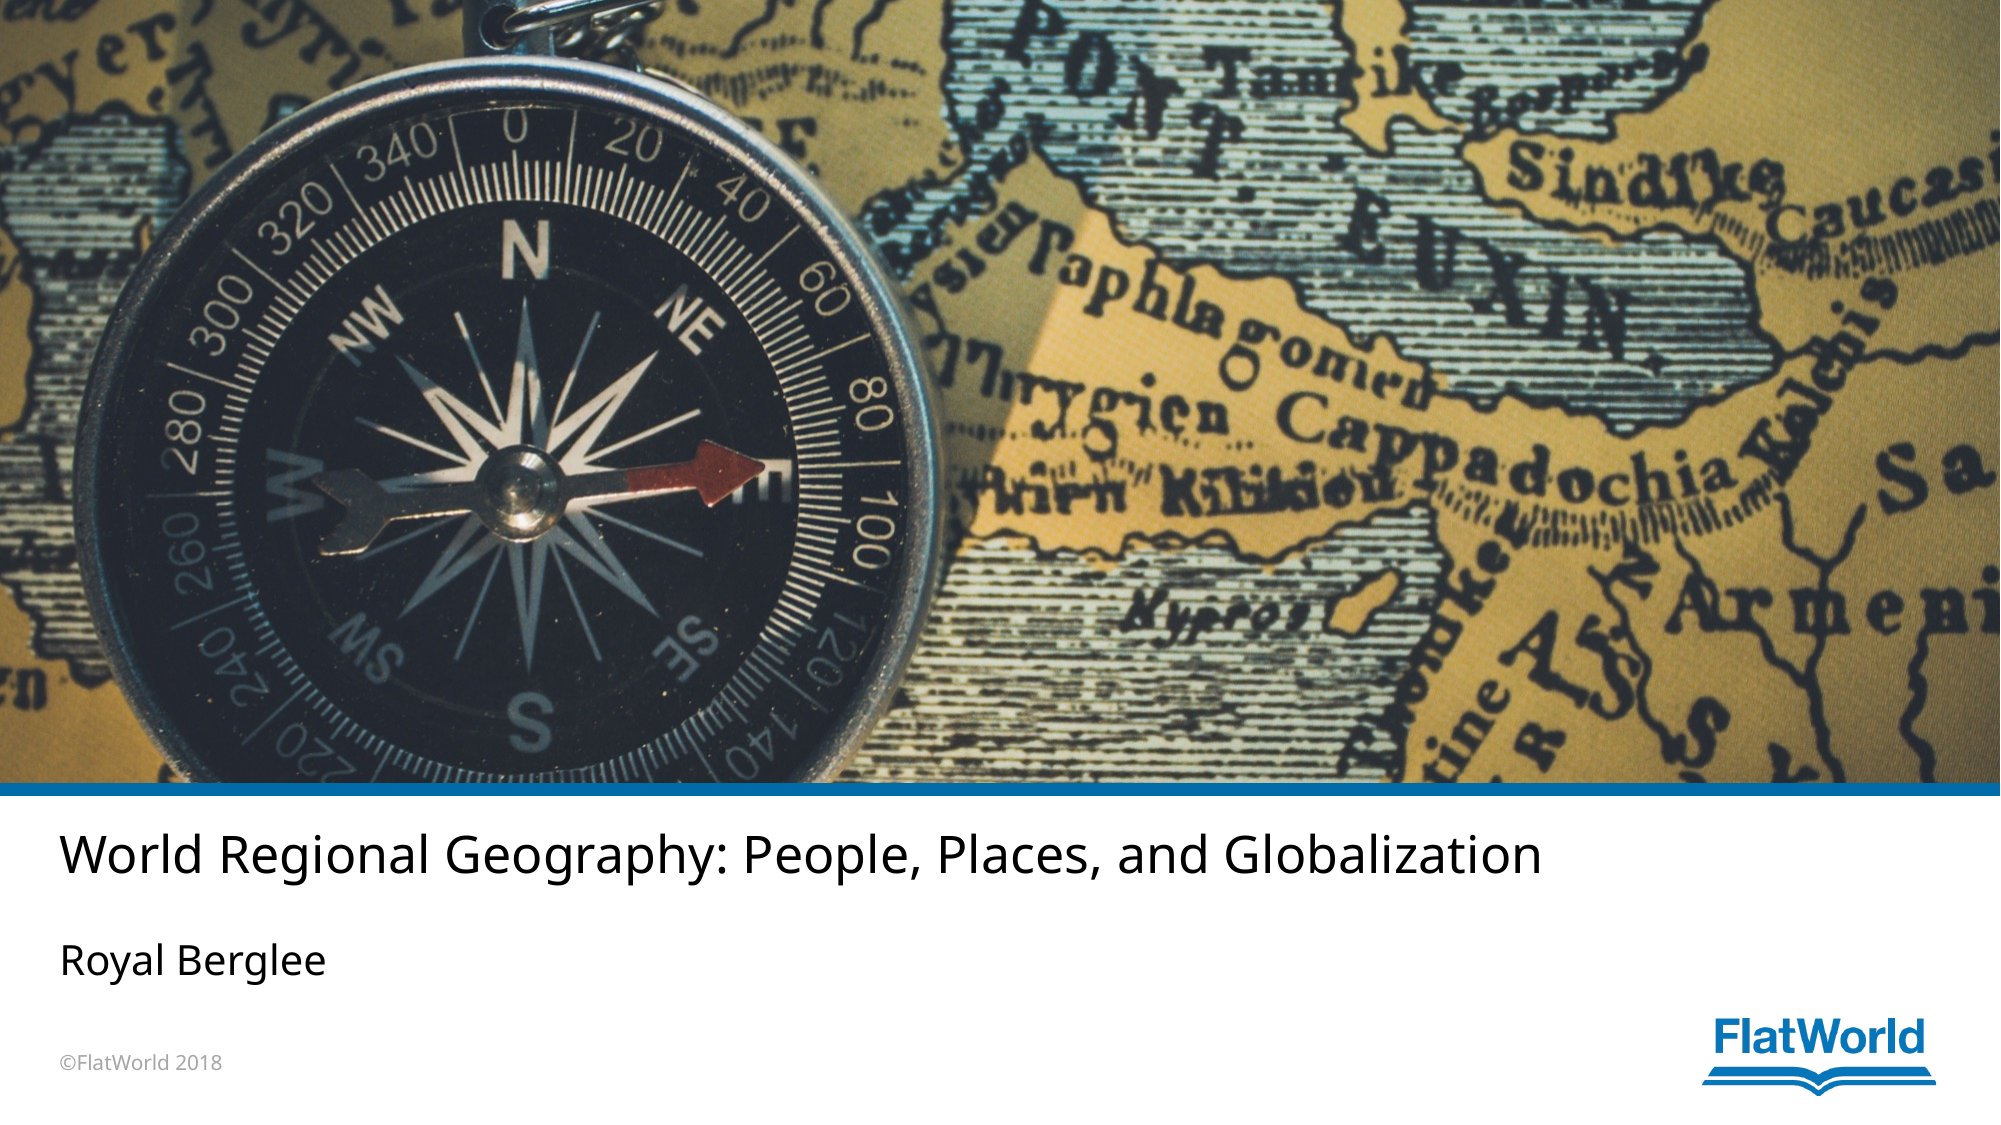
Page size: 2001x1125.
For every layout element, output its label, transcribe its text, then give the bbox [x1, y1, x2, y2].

subtitle Royal Berglee [44, 926, 1545, 997]
title World Regional Geography: People, Places, and Globalization [44, 814, 1845, 929]
picture [0, 0, 2000, 789]
